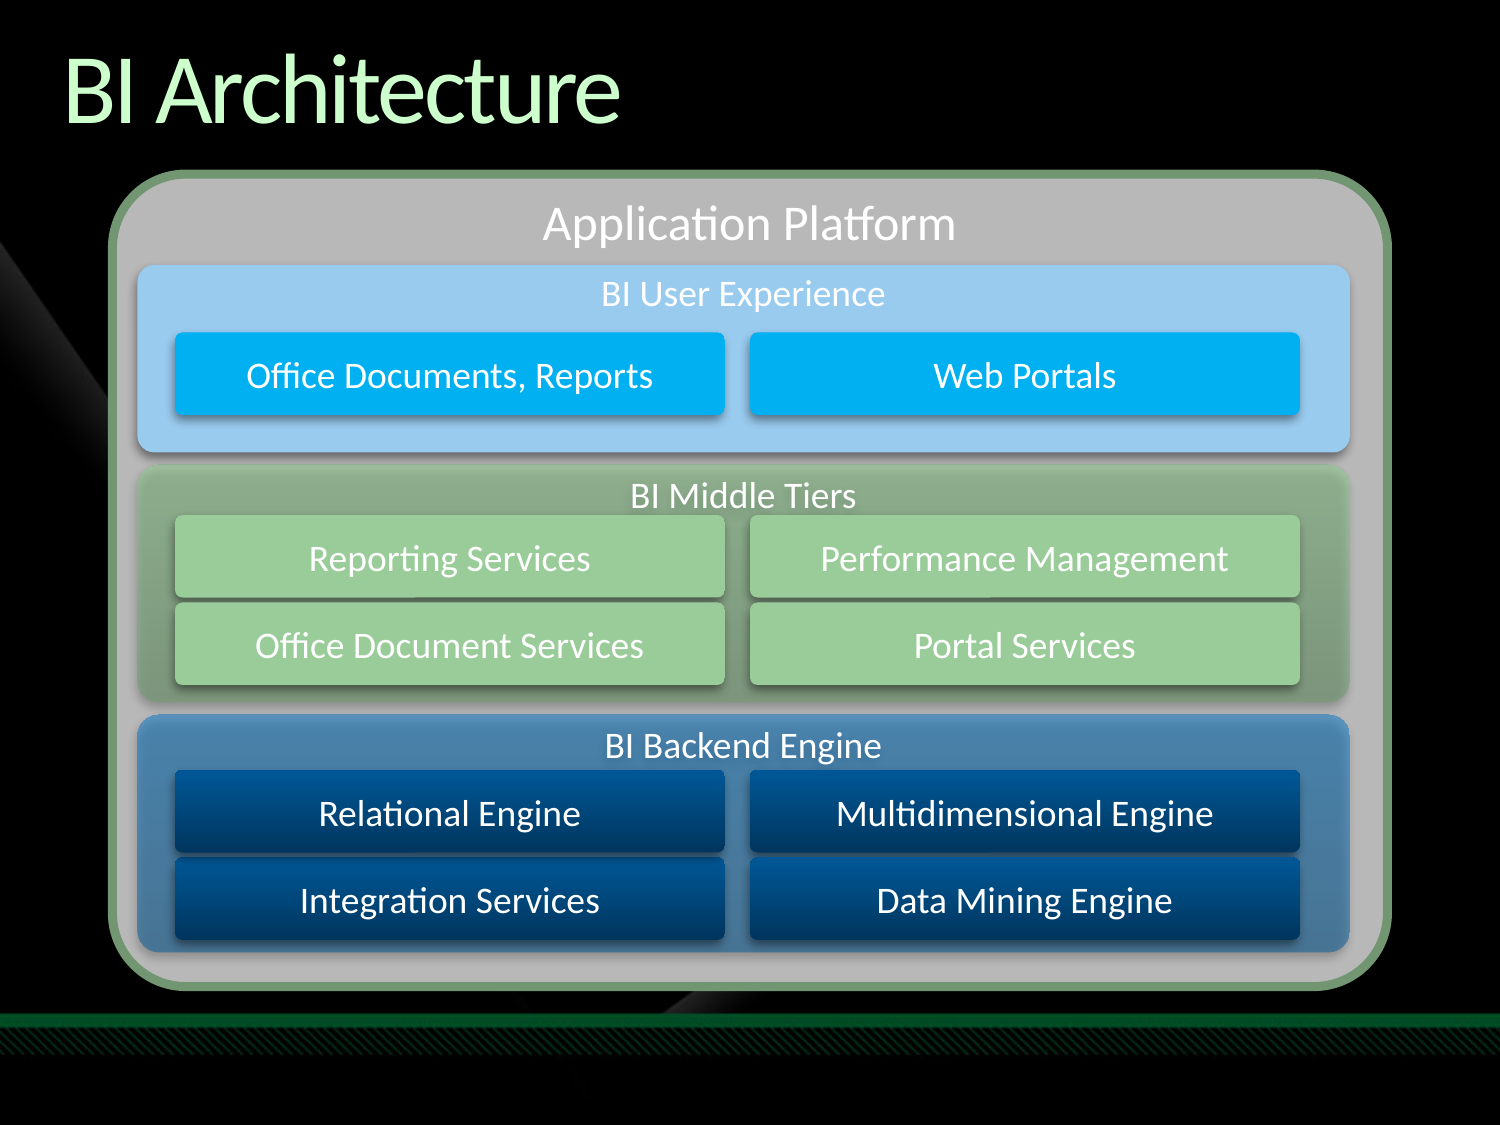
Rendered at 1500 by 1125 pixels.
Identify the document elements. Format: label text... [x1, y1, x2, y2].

text_box Office Documents, Reports [174, 332, 725, 415]
text_box Reporting Services [174, 515, 725, 598]
text_box BI User Experience [137, 264, 1350, 453]
text_box Data Mining Engine [750, 857, 1300, 940]
picture [0, 0, 1500, 1125]
text_box Office Document Services [174, 602, 725, 685]
text_box Performance Management [750, 515, 1300, 598]
text_box Integration Services [174, 863, 725, 940]
text_box BI Backend Engine [137, 715, 1350, 953]
text_box Web Portals [750, 332, 1300, 415]
title BI Architecture [62, 37, 1438, 147]
text_box Portal Services [750, 602, 1300, 685]
text_box Relational Engine [174, 770, 725, 853]
text_box Multidimensional Engine [750, 770, 1300, 853]
text_box BI Middle Tiers [137, 466, 1350, 703]
text_box Application Platform [107, 169, 1392, 992]
